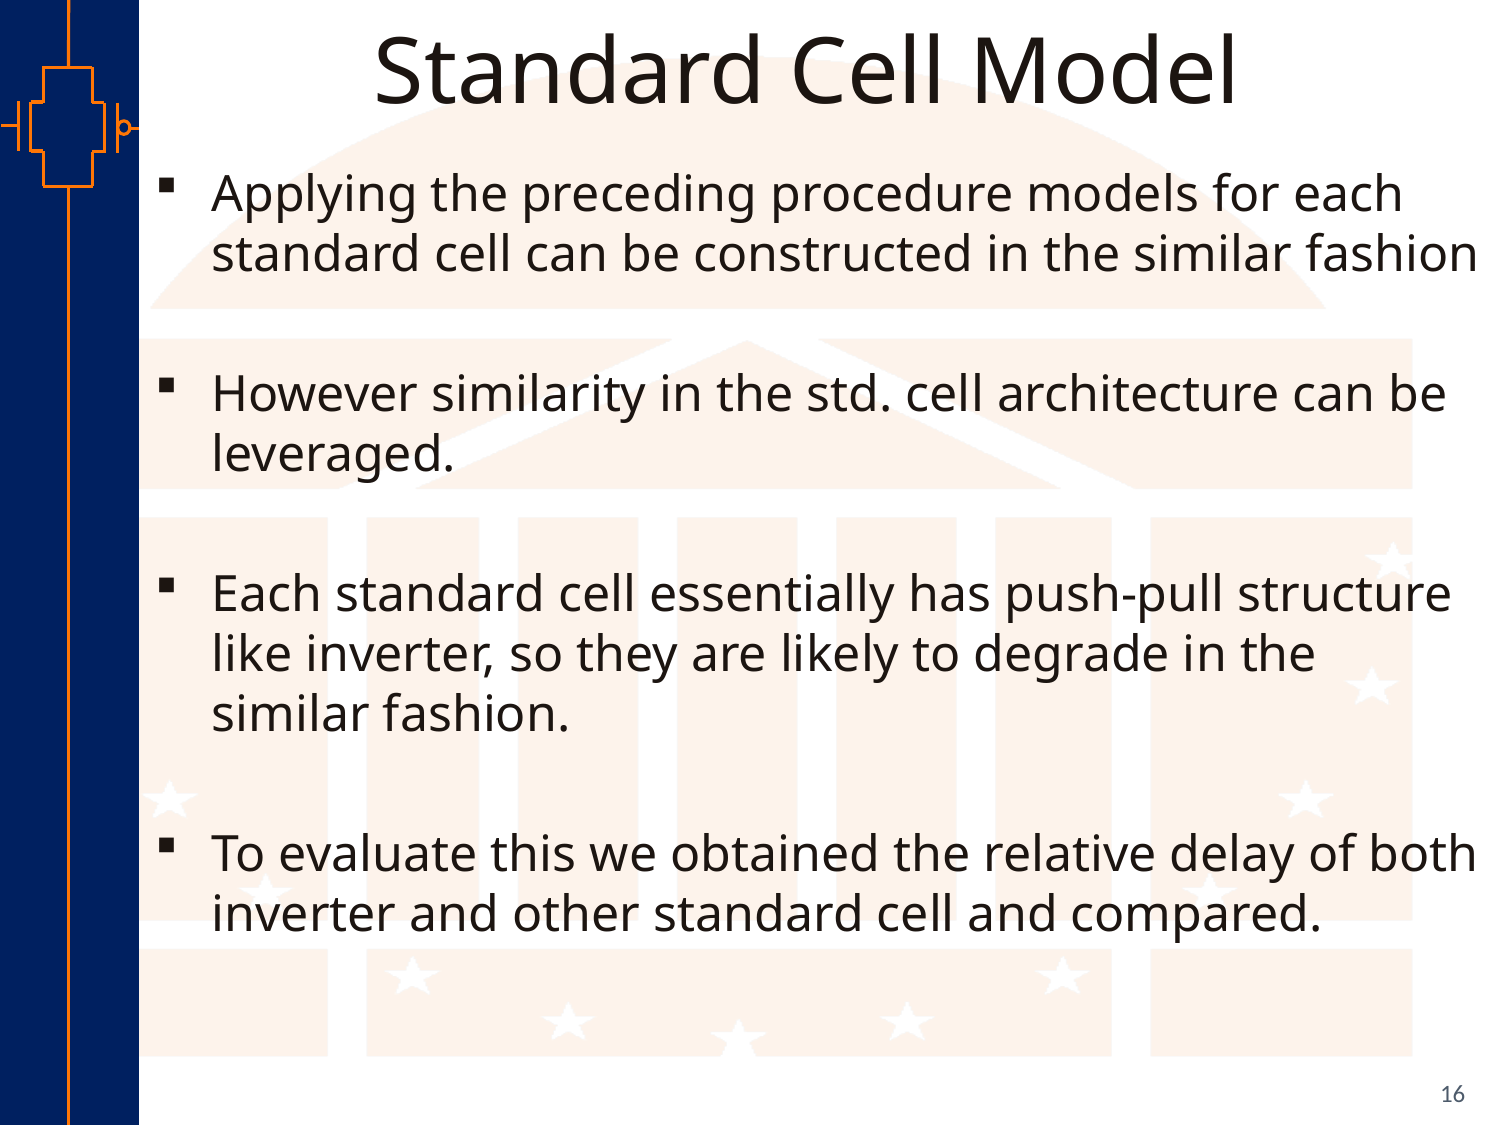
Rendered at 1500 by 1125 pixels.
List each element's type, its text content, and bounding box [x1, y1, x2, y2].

list Applying the preceding procedure models for each standard cell can be constructed in the similar fashion However similarity in the std. cell architecture can be leveraged. Each standard cell essentially has push-pull structure like inverter, so they are likely to degrade in the similar fashion. To evaluate this we obtained the relative delay of both inverter and other standard cell and compared. [139, 153, 1500, 1125]
title Standard Cell Model [115, 0, 1500, 130]
